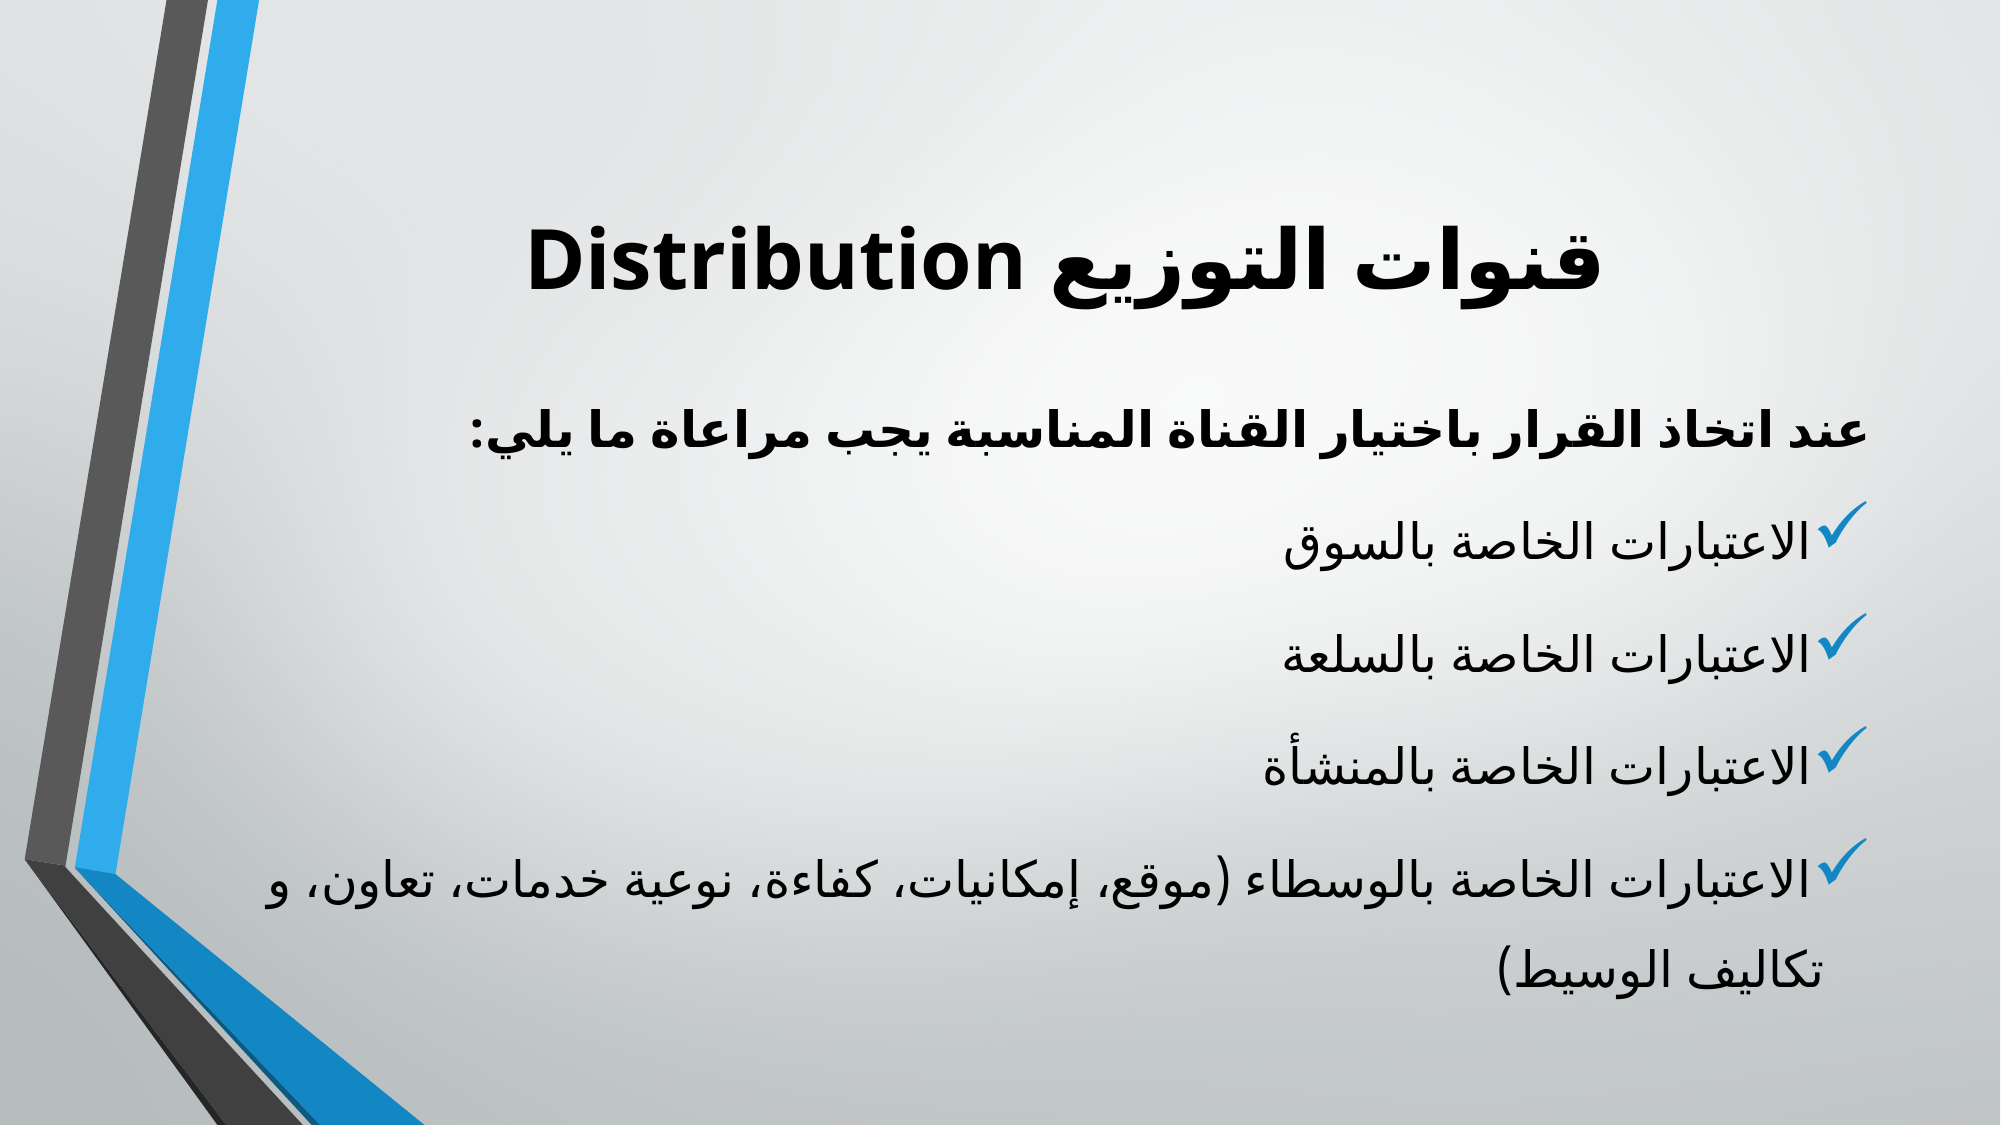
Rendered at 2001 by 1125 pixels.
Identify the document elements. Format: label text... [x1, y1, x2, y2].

title قنوات التوزيع Distribution [243, 112, 1887, 314]
list عند اتخاذ القرار باختيار القناة المناسبة يجب مراعاة ما يلي: الاعتبارات الخاصة بالسوق الاعتبارات الخاصة بالسلعة الاعتبارات الخاصة بالمنشأة الاعتبارات الخاصة بالوسطاء (موقع، إمكانيات، كفاءة، نوعية خدمات، تعاون، و تكاليف الوسيط) [243, 314, 1887, 1081]
